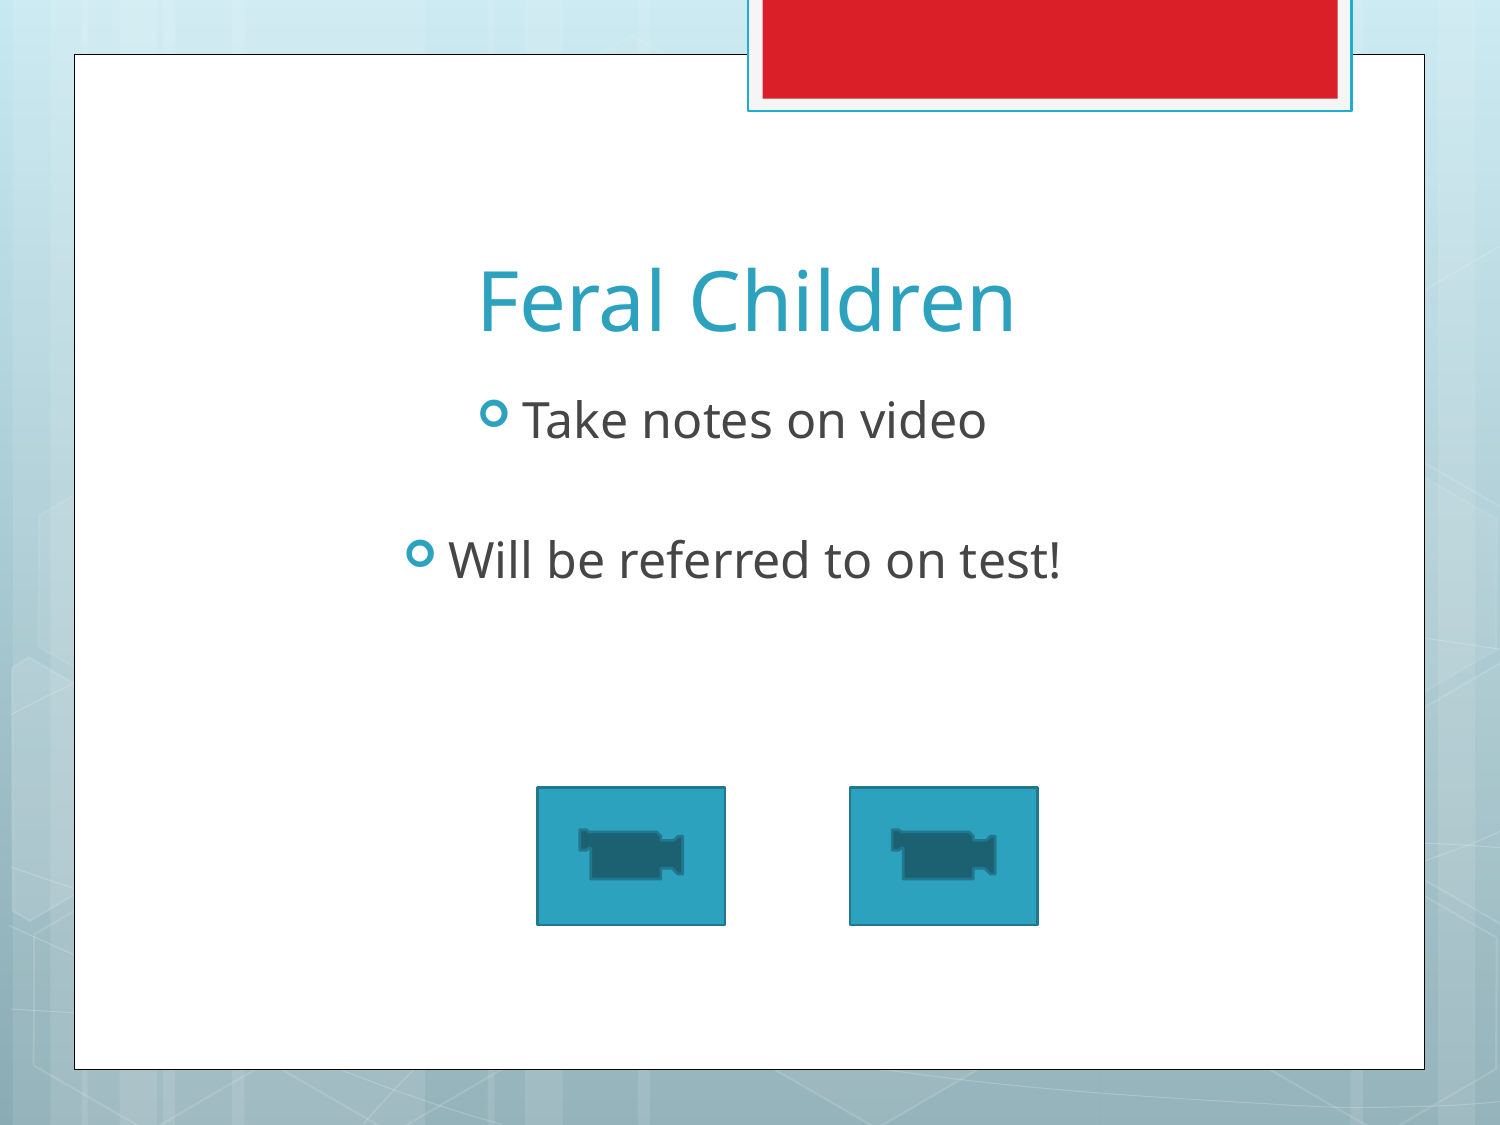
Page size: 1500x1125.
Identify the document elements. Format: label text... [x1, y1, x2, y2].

text_box [849, 786, 1039, 926]
list Take notes on video Will be referred to on test! [171, 381, 1283, 957]
title Feral Children [171, 168, 1324, 357]
text_box [536, 786, 726, 926]
